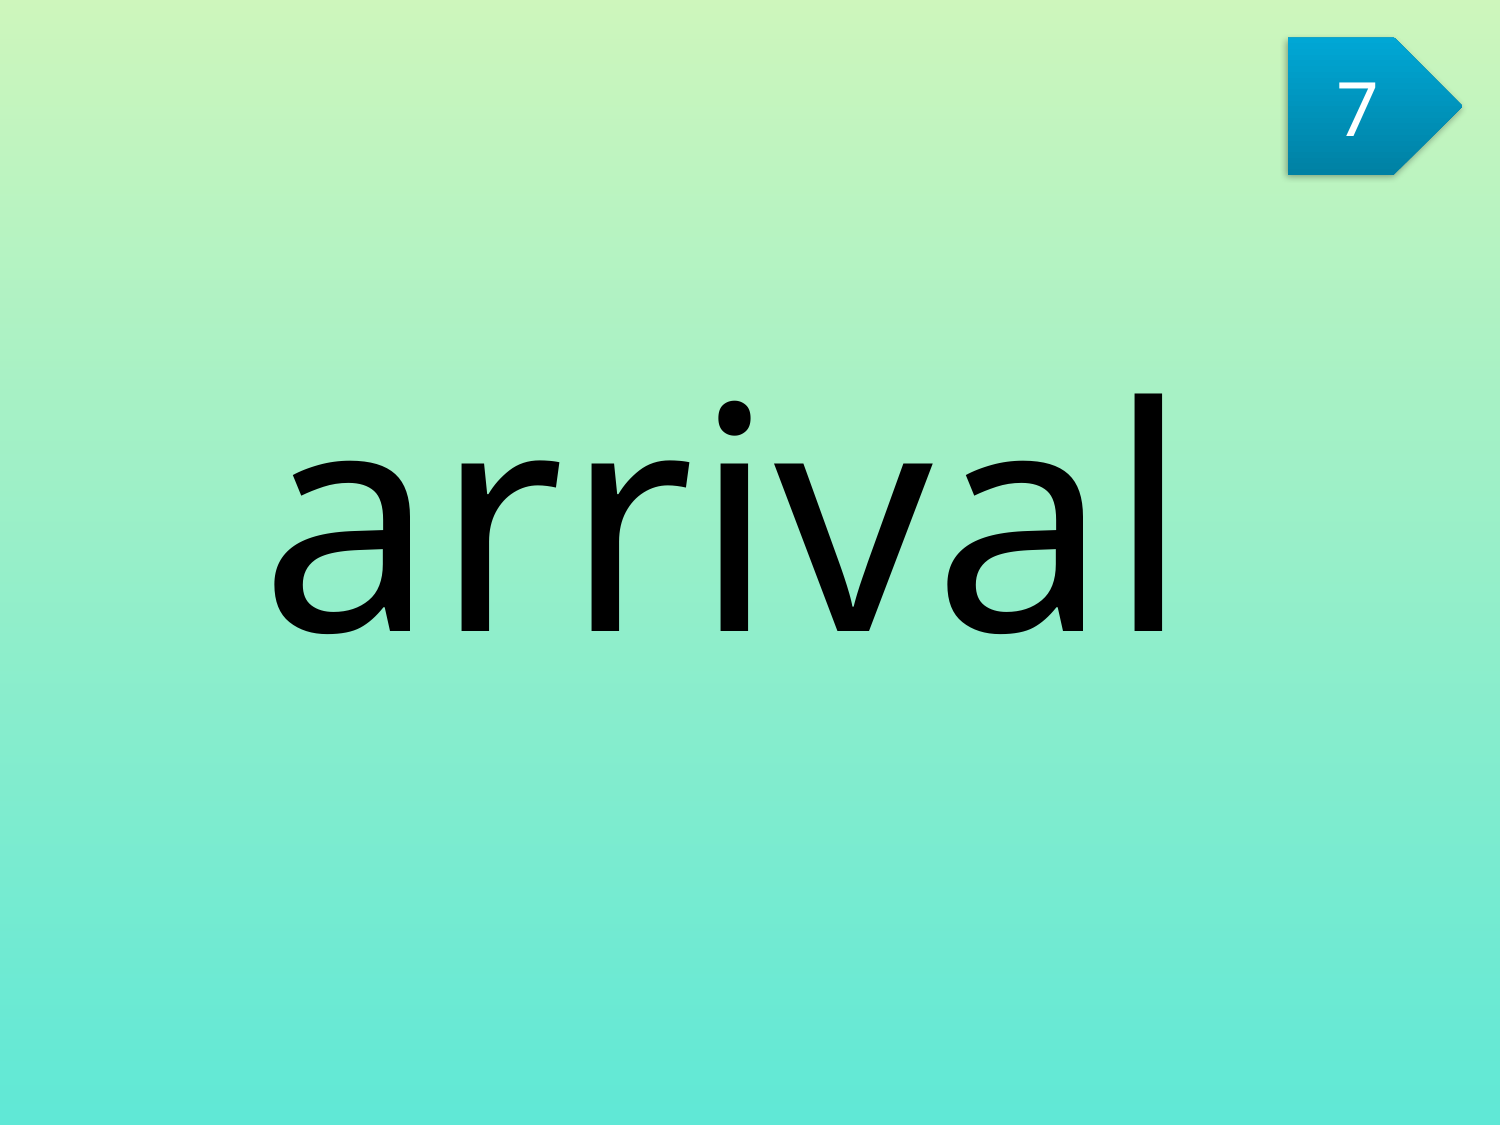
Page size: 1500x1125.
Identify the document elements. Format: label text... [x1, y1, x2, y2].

text_box 7 [1287, 37, 1463, 175]
title arrival [50, 412, 1400, 600]
